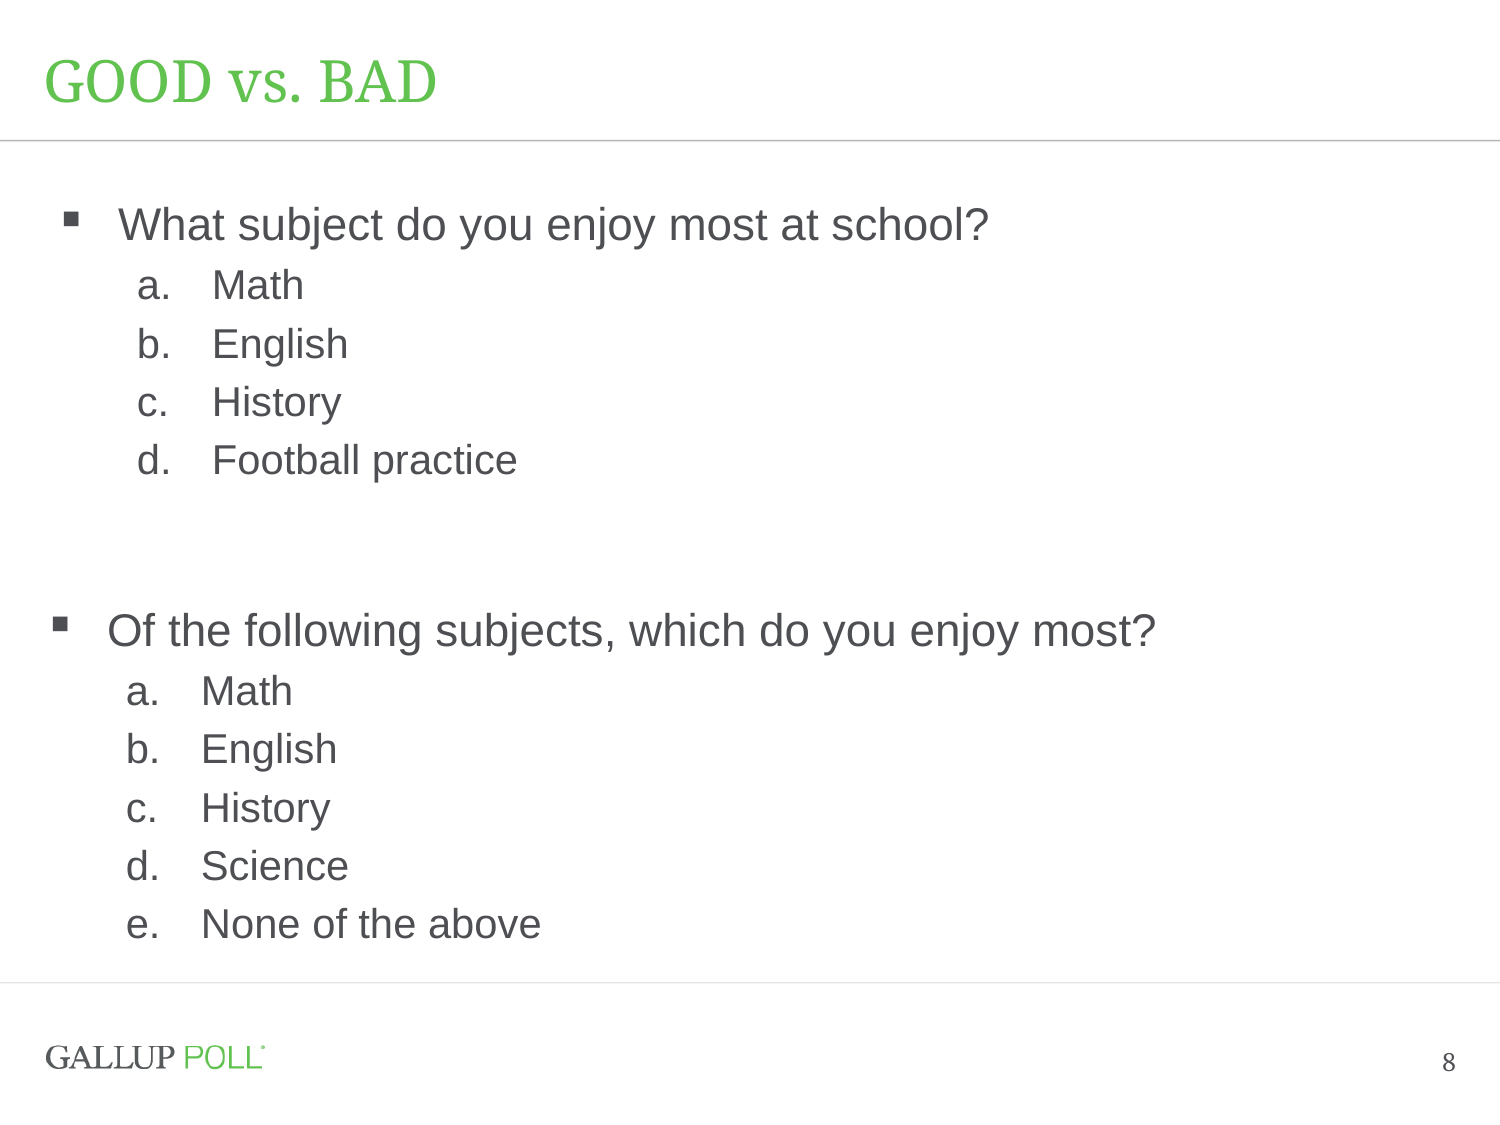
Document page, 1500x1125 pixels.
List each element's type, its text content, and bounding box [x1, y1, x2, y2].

slide_number 8 [1120, 1038, 1472, 1117]
list What subject do you enjoy most at school? Math English History Football practice [46, 187, 1454, 516]
text_box Of the following subjects, which do you enjoy most? Math English History Science None of the above [35, 593, 1443, 921]
title GOOD vs. BAD [27, 30, 1461, 127]
picture [0, 984, 1500, 1125]
